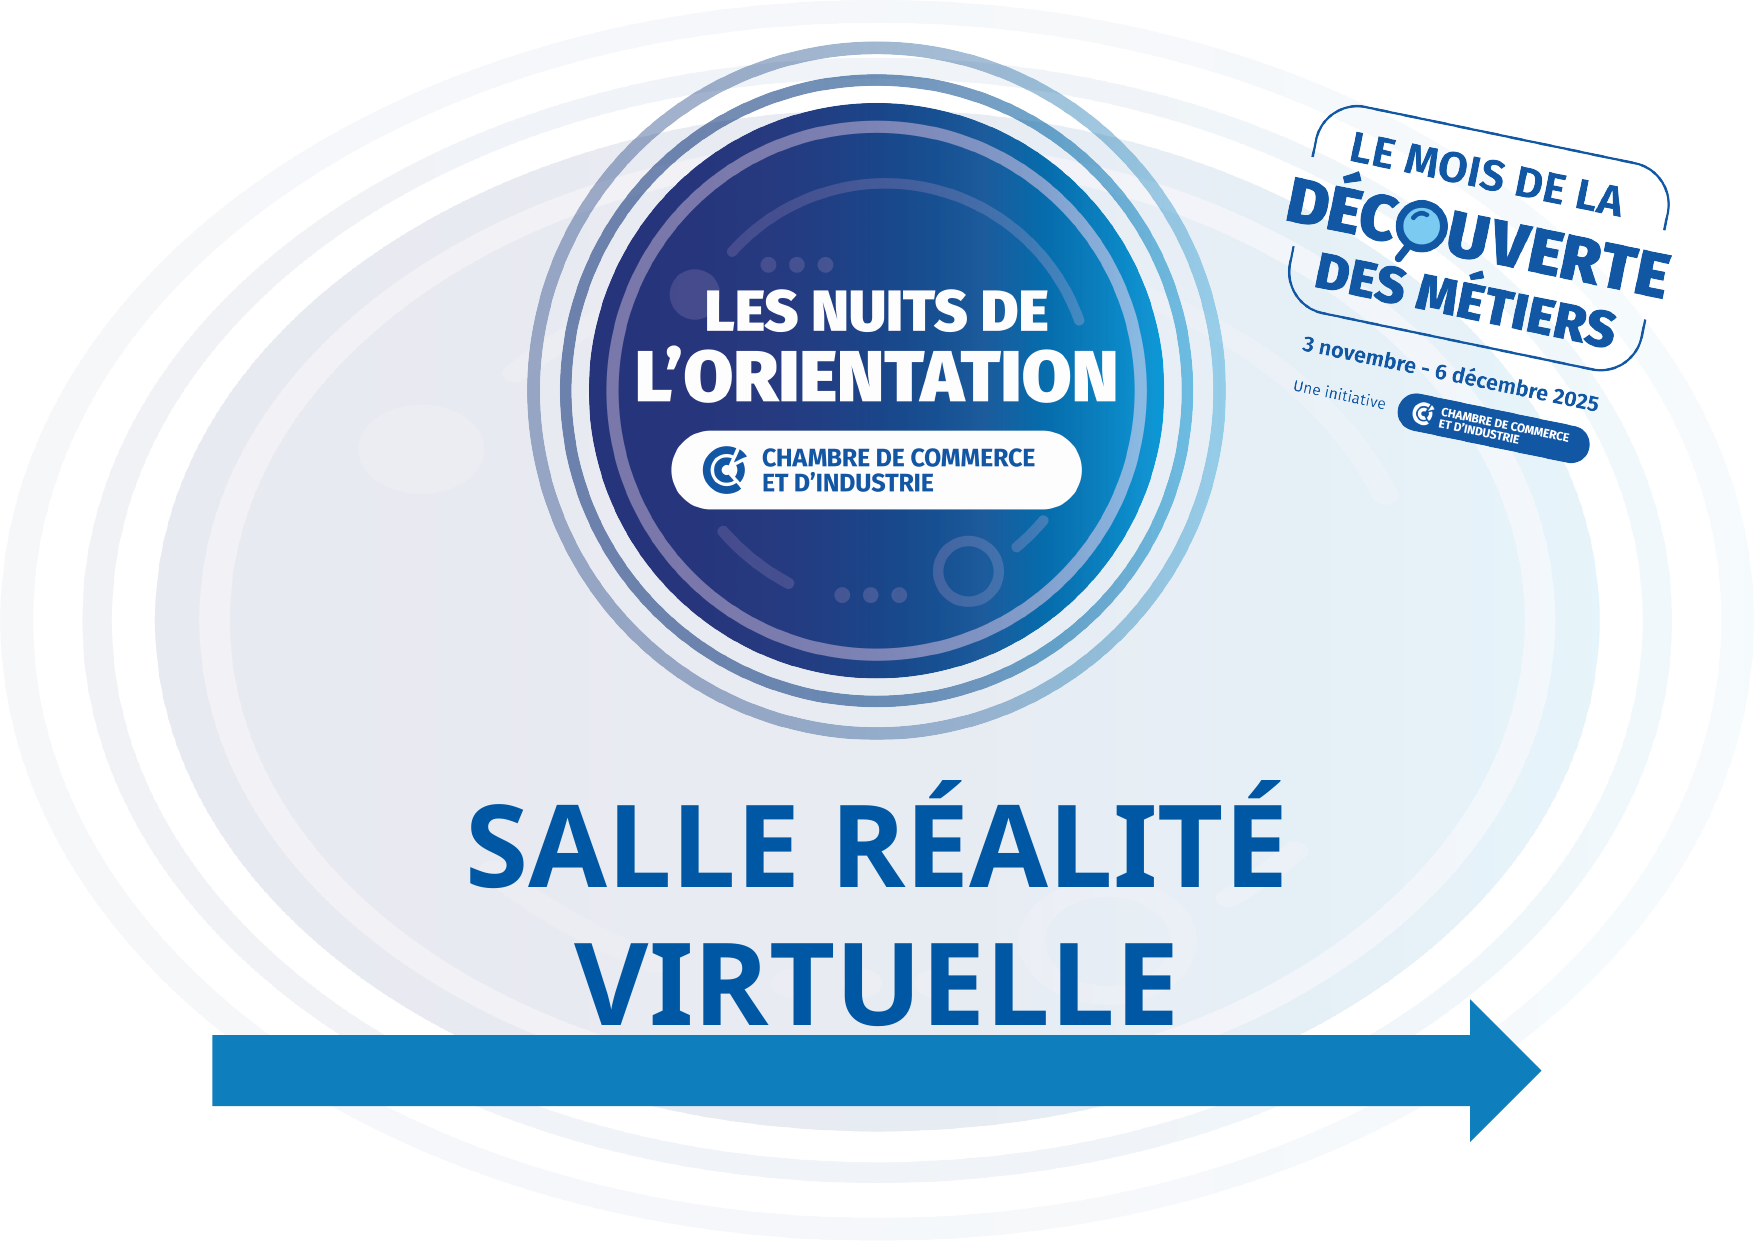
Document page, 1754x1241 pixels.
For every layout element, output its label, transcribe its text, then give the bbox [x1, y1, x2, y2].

text_box SALLE RÉALITÉ VIRTUELLE [168, 765, 1586, 1056]
text_box [211, 1056, 1543, 1145]
picture [527, 41, 1227, 740]
picture [1250, 95, 1688, 474]
